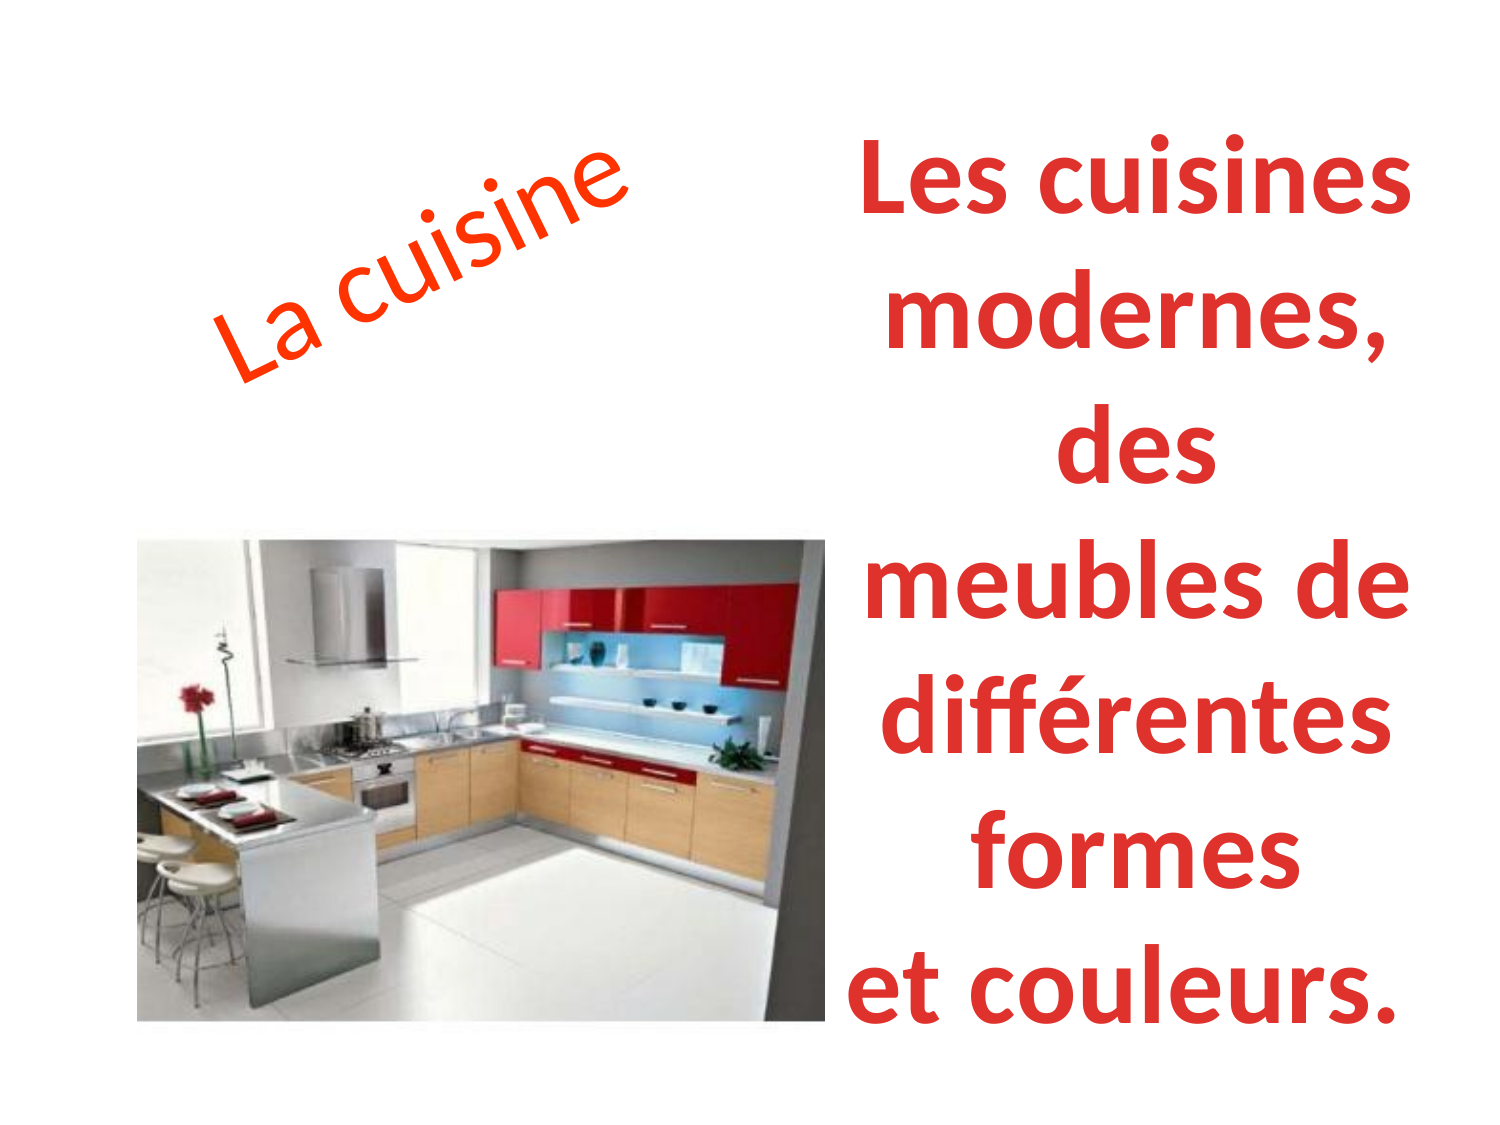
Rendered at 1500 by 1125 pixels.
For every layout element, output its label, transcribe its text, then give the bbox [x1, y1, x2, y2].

text_box Les cuisines modernes, des meubles de différentes formes et couleurs. [825, 93, 1451, 1054]
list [137, 437, 826, 1125]
text_box La cuisine [10, 0, 834, 500]
